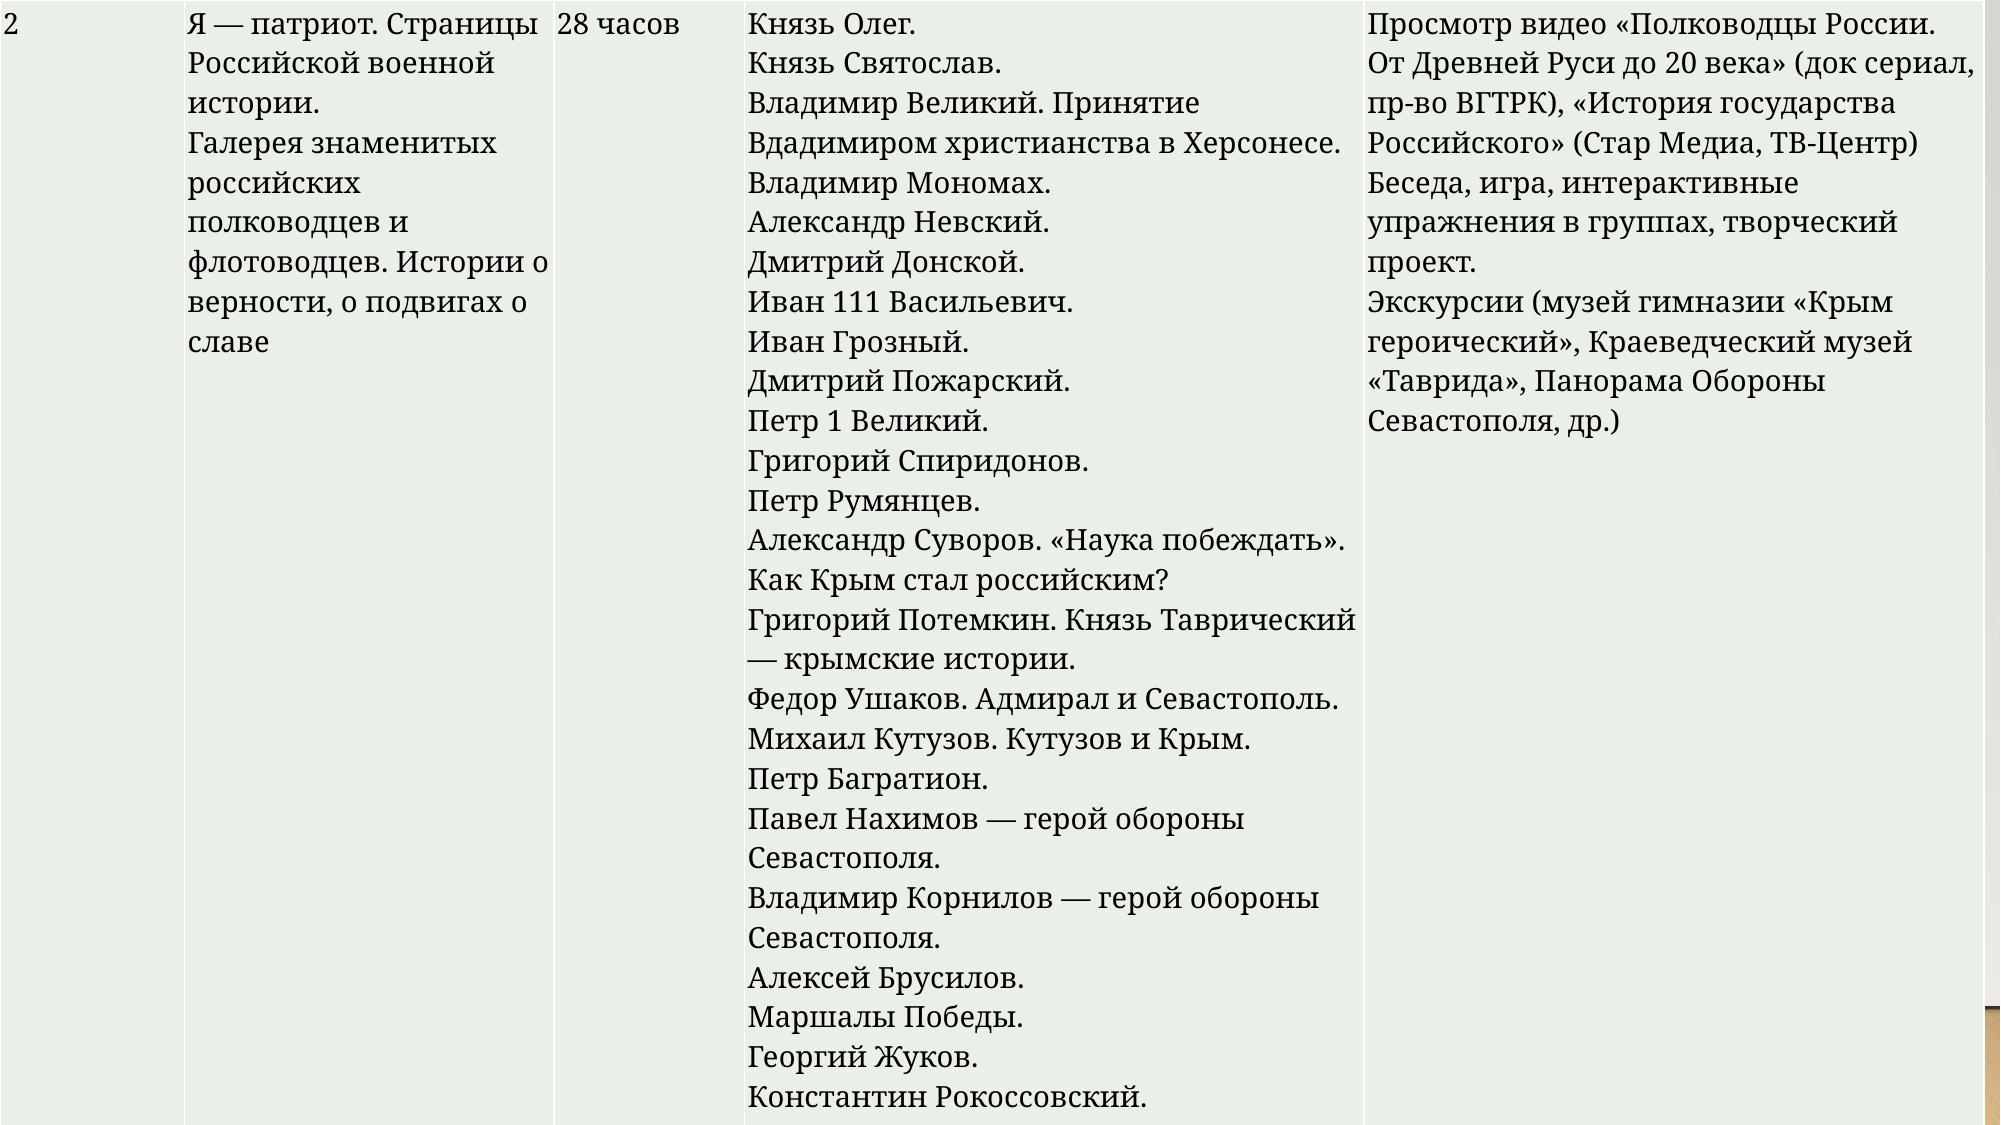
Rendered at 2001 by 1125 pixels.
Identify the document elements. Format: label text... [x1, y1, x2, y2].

table_header 2 [1, 1, 184, 1125]
table_header Князь Олег. Князь Святослав. Владимир Великий. Принятие Вдадимиром христианства в Херсонесе. Владимир Мономах. Александр Невский. Дмитрий Донской. Иван 111 Васильевич. Иван Грозный. Дмитрий Пожарский. Петр 1 Великий. Григорий Спиридонов. Петр Румянцев. Александр Суворов. «Наука побеждать». Как Крым стал российским? Григорий Потемкин. Князь Таврический — крымские истории. Федор Ушаков. Адмирал и Севастополь. Михаил Кутузов. Кутузов и Крым. Петр Багратион. Павел Нахимов — герой обороны Севастополя. Владимир Корнилов — герой обороны Севастополя. Алексей Брусилов. Маршалы Победы. Георгий Жуков. Константин Рокоссовский. Иван Конев. [745, 1, 1363, 1125]
table_header Просмотр видео «Полководцы России. От Древней Руси до 20 века» (док сериал, пр-во ВГТРК), «История государства Российского» (Стар Медиа, ТВ-Центр) Беседа, игра, интерактивные упражнения в группах, творческий проект. Экскурсии (музей гимназии «Крым героический», Краеведческий музей «Таврида», Панорама Обороны Севастополя, др.) [1365, 1, 1983, 1125]
picture [1985, 1006, 2000, 1125]
table_header Я — патриот. Страницы Российской военной истории. Галерея знаменитых российских полководцев и флотоводцев. Истории о верности, о подвигах о славе [185, 1, 553, 1125]
table_header 28 часов [555, 1, 744, 1125]
